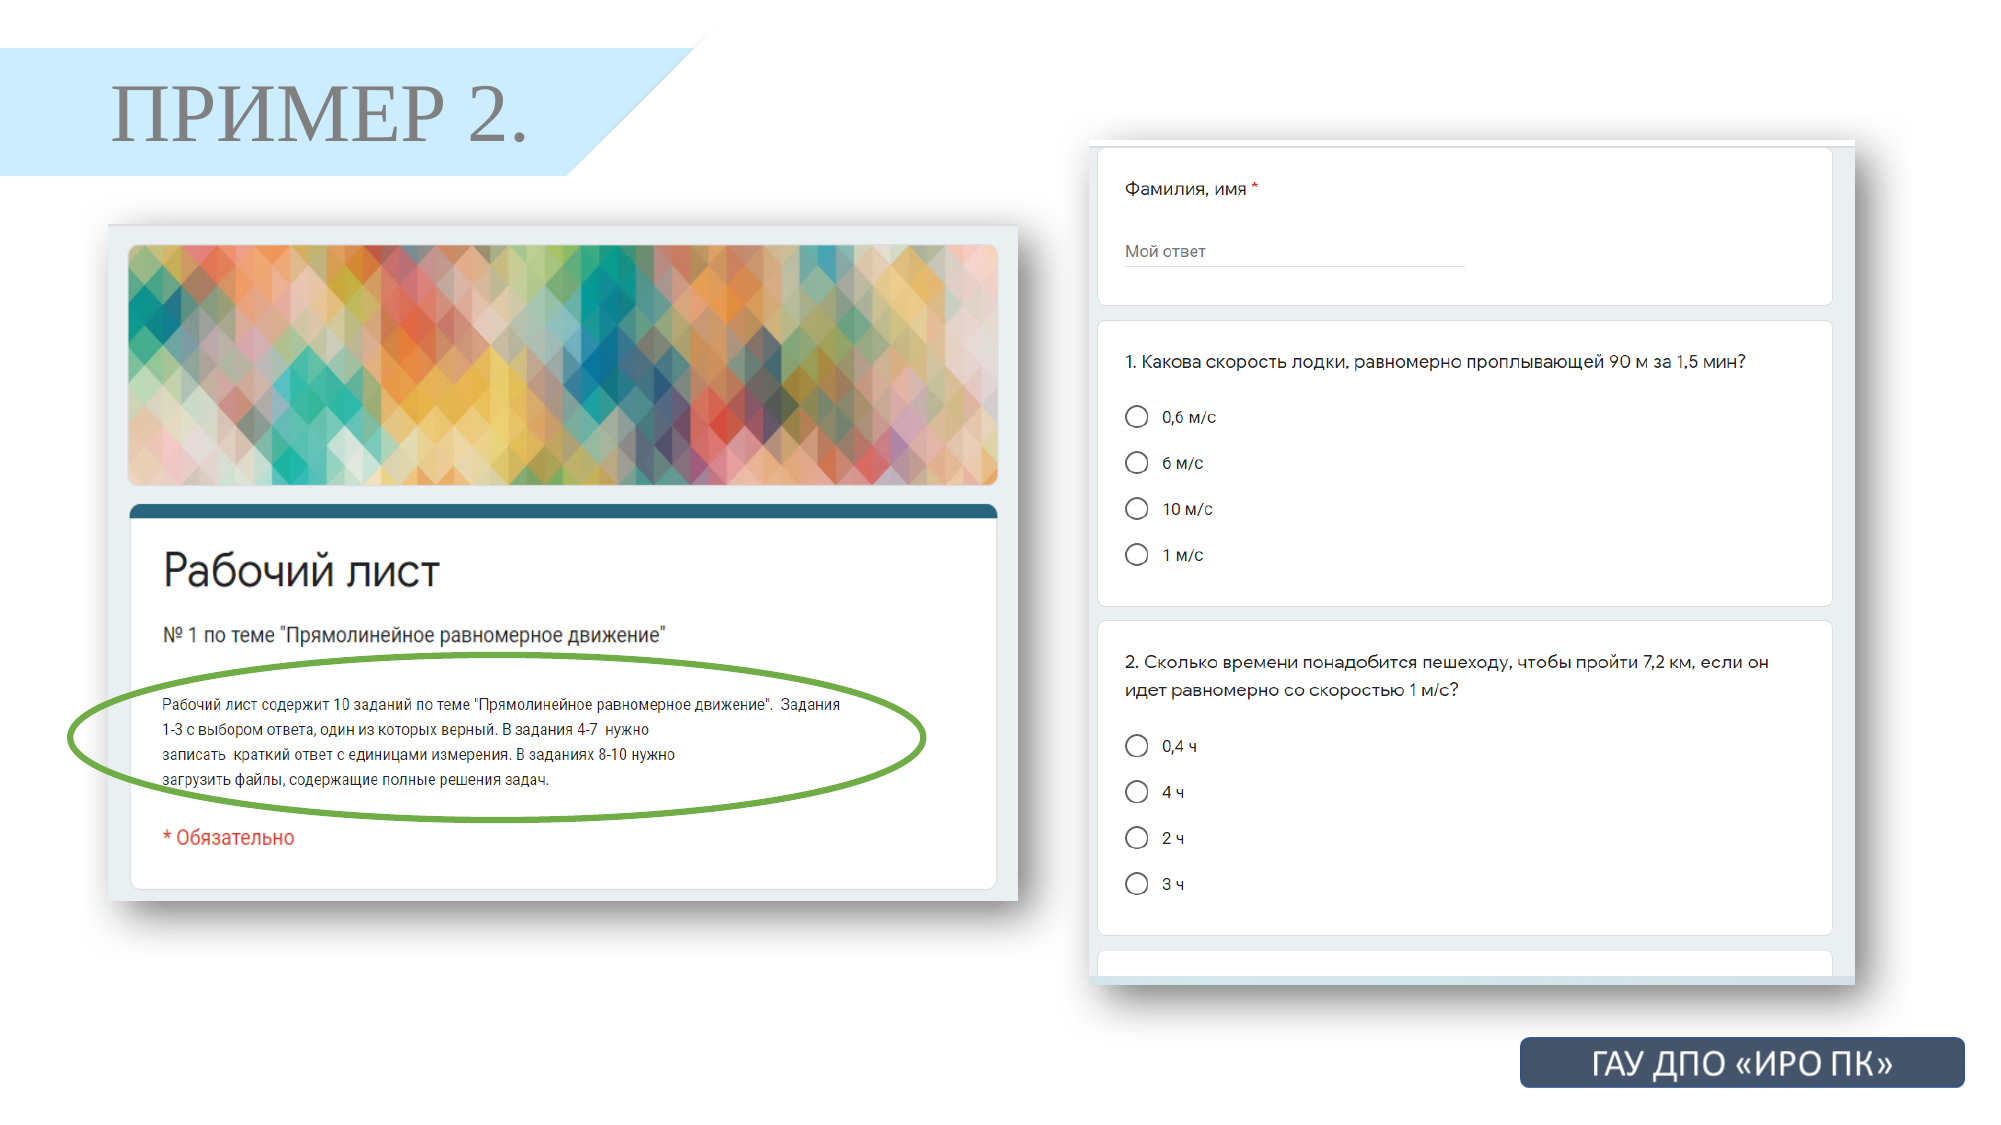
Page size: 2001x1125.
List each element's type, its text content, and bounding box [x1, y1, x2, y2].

text_box [69, 702, 108, 773]
title ПРИМЕР 2. [0, 48, 565, 177]
picture [1089, 140, 1855, 985]
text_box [108, 224, 1018, 901]
picture [1520, 1027, 1965, 1109]
picture [565, 23, 719, 177]
